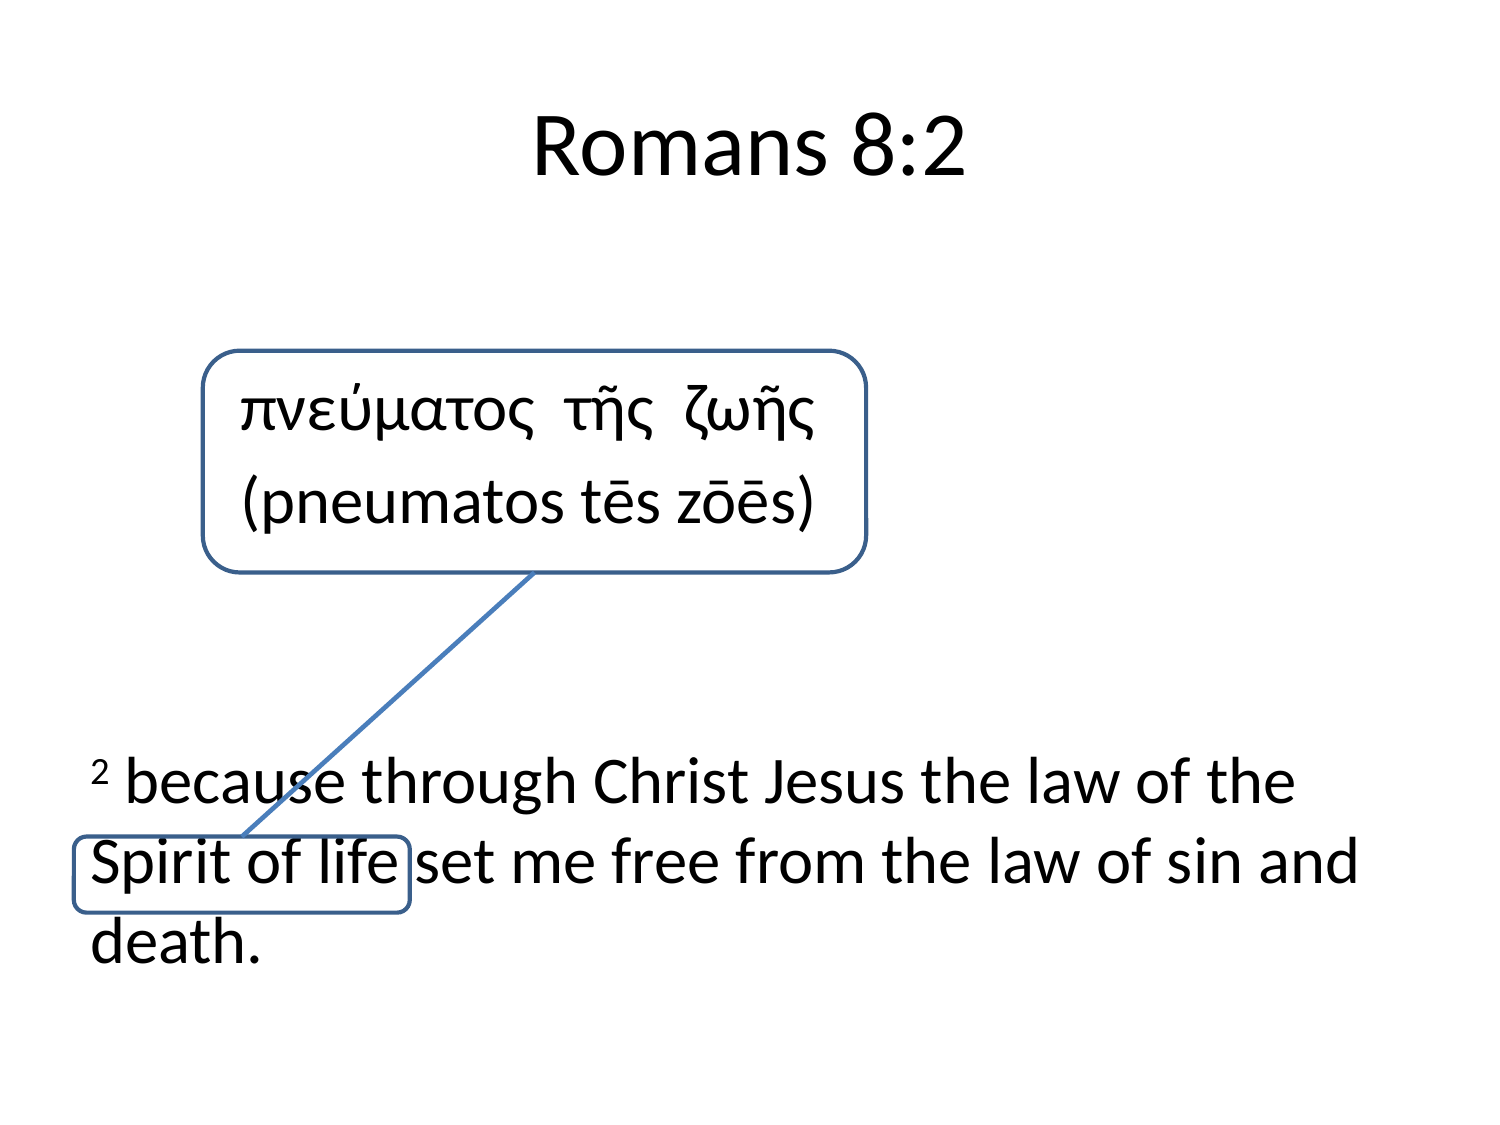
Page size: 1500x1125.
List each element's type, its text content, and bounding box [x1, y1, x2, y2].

text_box [200, 348, 869, 575]
title Romans 8:2 [75, 45, 1425, 233]
text_box [71, 834, 412, 915]
list πνεύματος τῆς ζωῆς (pneumatos tēs zōēs) 2 because through Christ Jesus the law of the Spirit of life set me free from the law of sin and death. [75, 262, 1425, 1005]
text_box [241, 572, 535, 837]
